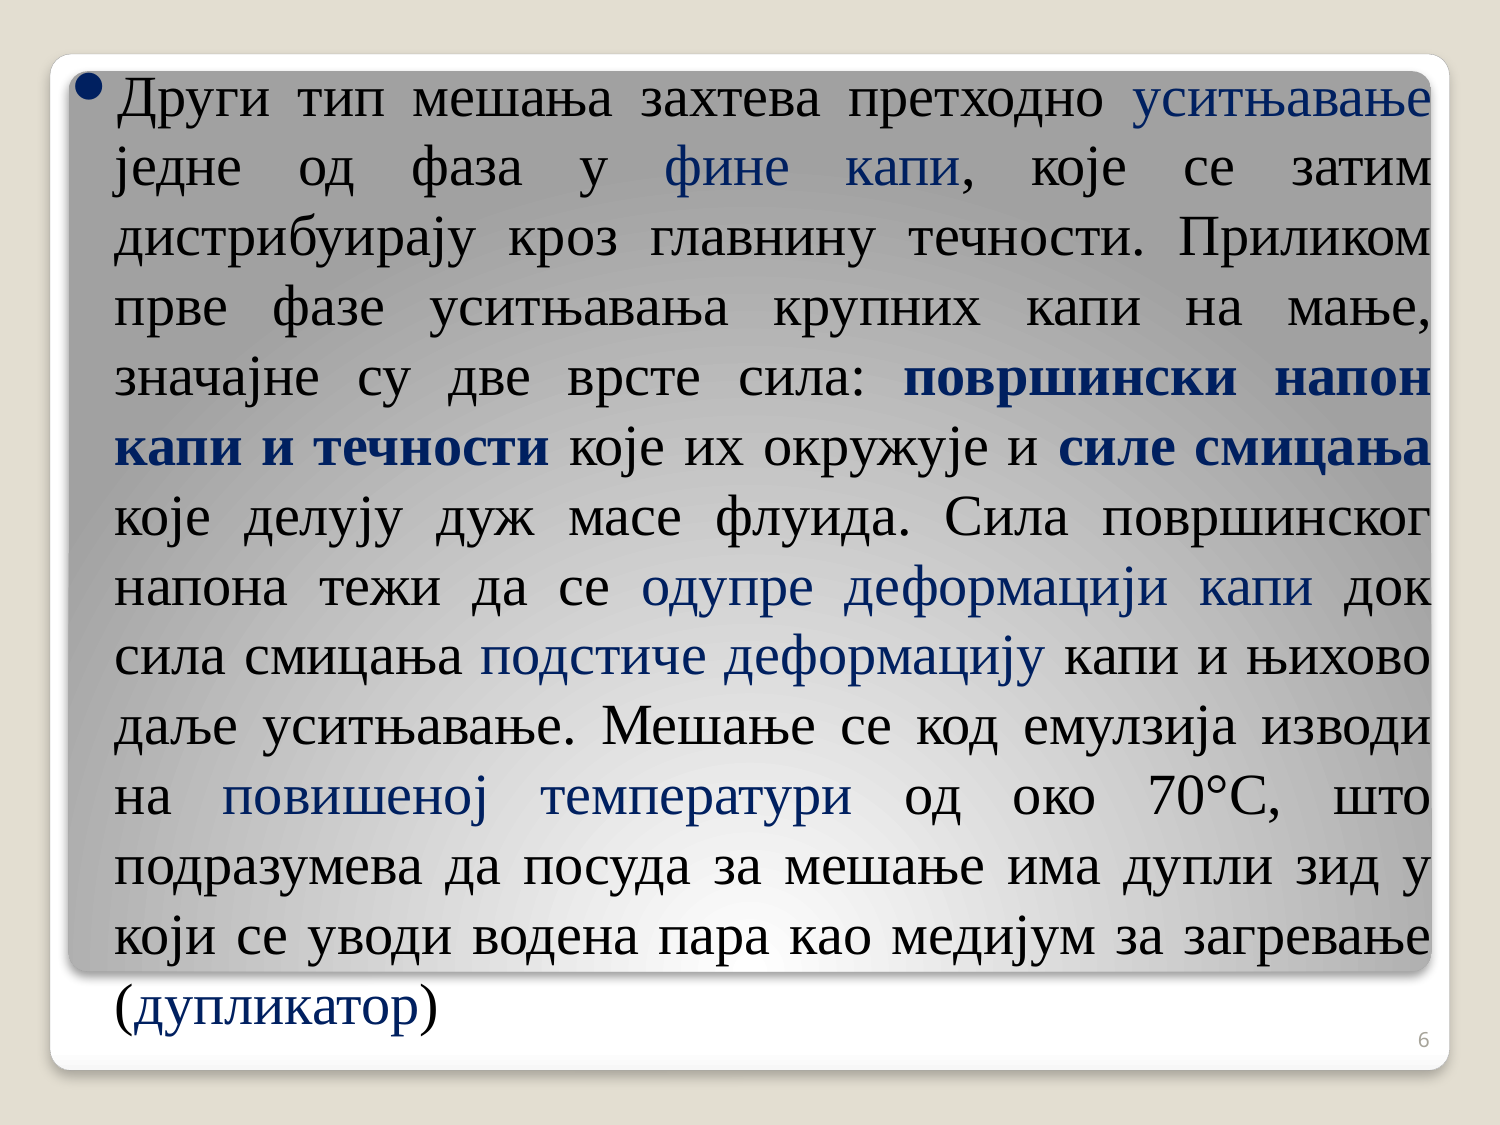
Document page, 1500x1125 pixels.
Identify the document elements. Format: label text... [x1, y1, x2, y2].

list Други тип мешања захтева претходно уситњавање једне од фаза у фине капи, које се затим дистрибуирају кроз главнину течности. Приликом прве фазе уситњавања крупних капи на мање, значајне су две врсте сила: површински напон капи и течности које их окружује и силе смицања које делују дуж масе флуида. Сила површинског напона тежи да се одупре деформацији капи док сила смицања подстиче деформацију капи и њихово даље уситњавање. Мешање се код емулзија изводи на повишеној температури од око 70°С, што подразумева да посуда за мешање има дупли зид у који се уводи водена пара као медијум за загревање (дупликатор) [41, 42, 1447, 1071]
slide_number 6 [1369, 1002, 1445, 1063]
